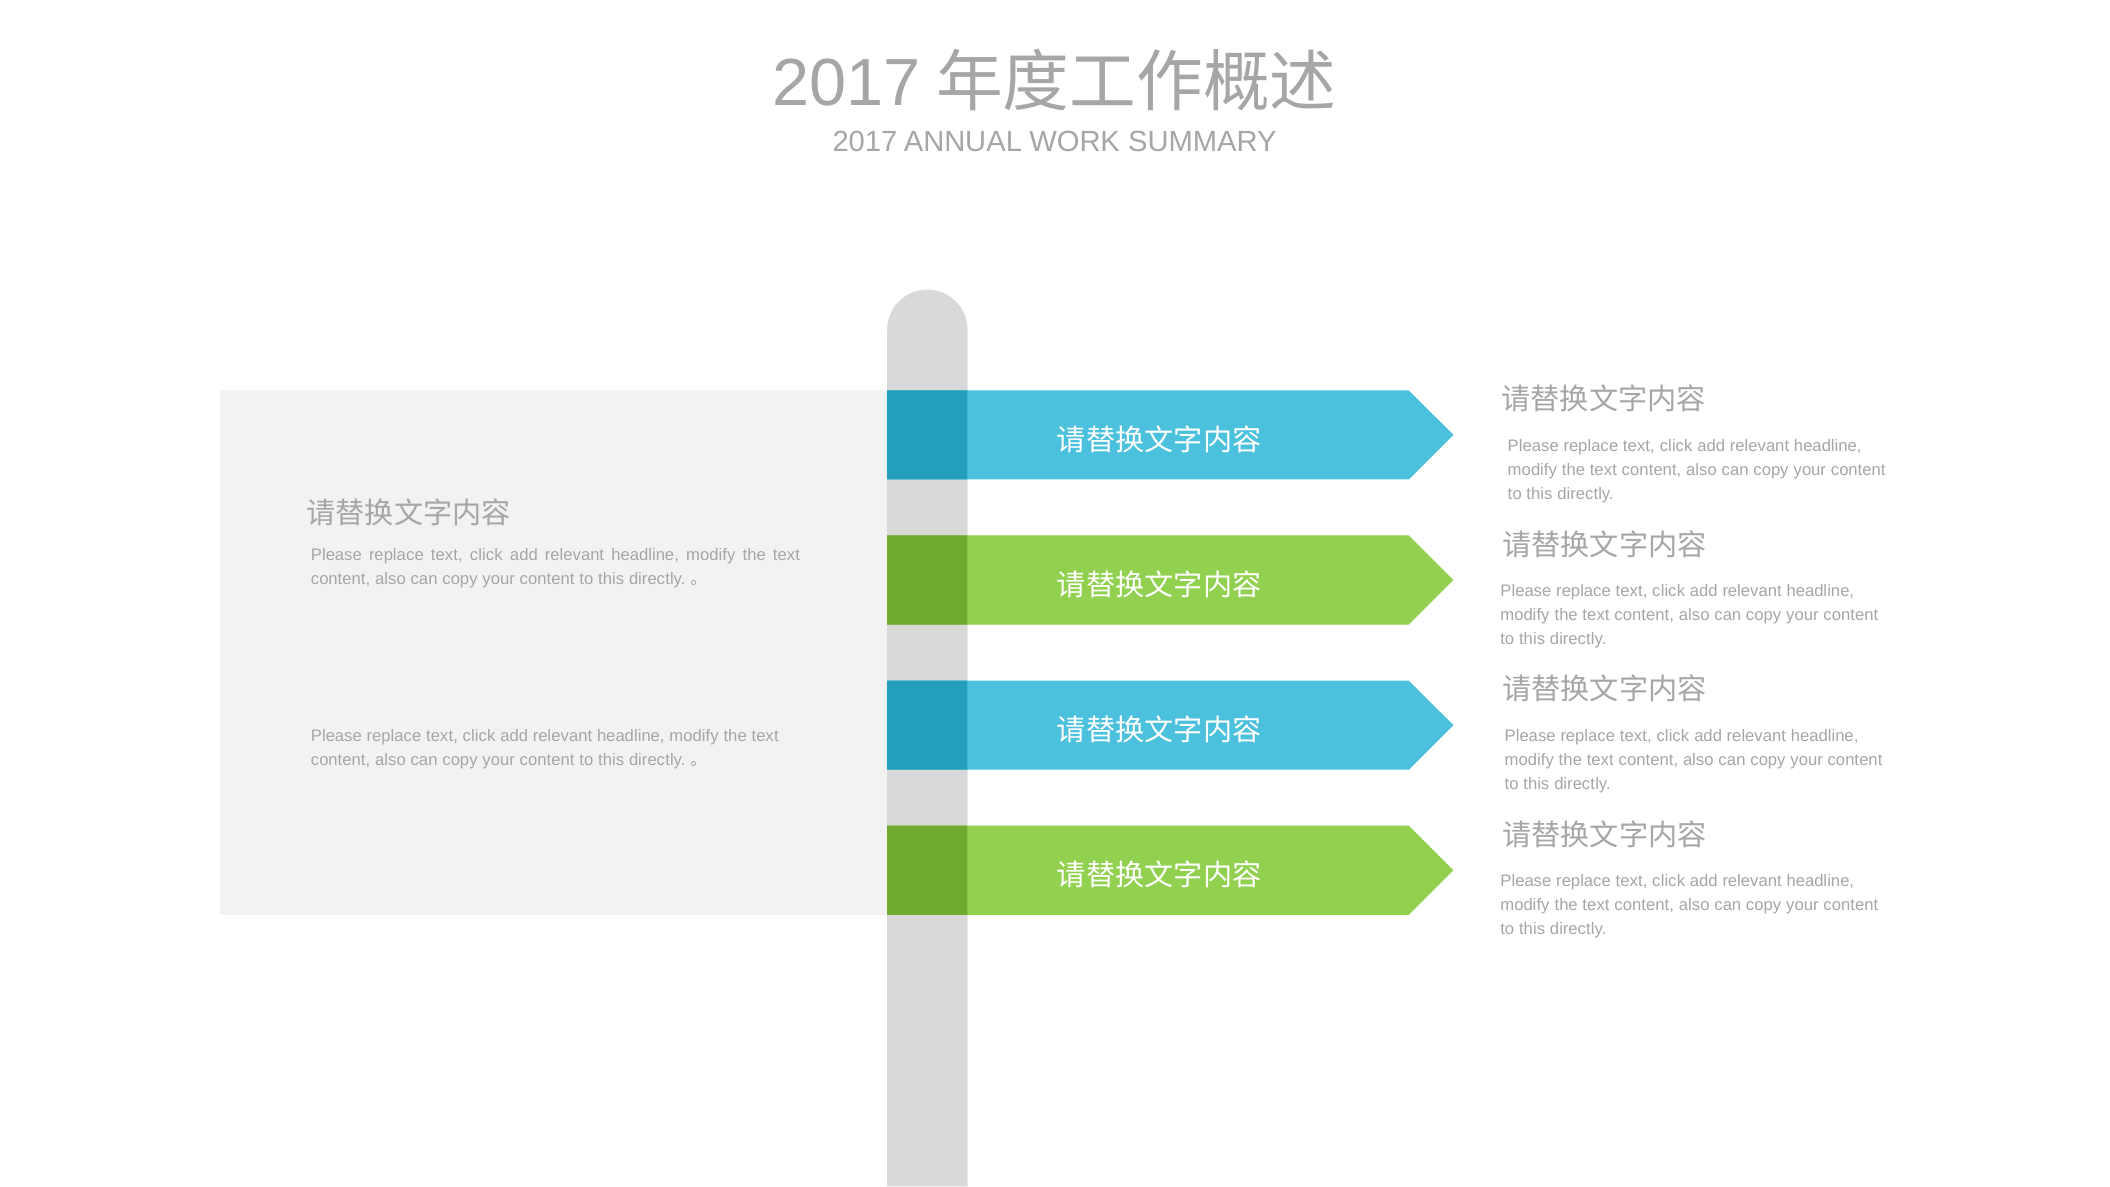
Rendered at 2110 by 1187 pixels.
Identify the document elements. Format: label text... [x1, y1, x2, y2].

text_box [1485, 366, 1903, 510]
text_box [887, 390, 1454, 480]
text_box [1485, 656, 1900, 800]
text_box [220, 390, 887, 915]
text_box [887, 535, 1454, 625]
text_box [887, 625, 969, 680]
text_box [887, 480, 969, 535]
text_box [1485, 801, 1896, 945]
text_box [887, 680, 1454, 770]
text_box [1485, 511, 1896, 655]
text_box [887, 770, 969, 825]
text_box [886, 915, 969, 1187]
text_box 2017年度工作概述 [730, 38, 1379, 119]
text_box [886, 288, 969, 390]
text_box 2017 ANNUAL WORK SUMMARY [824, 122, 1285, 158]
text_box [887, 825, 1454, 915]
